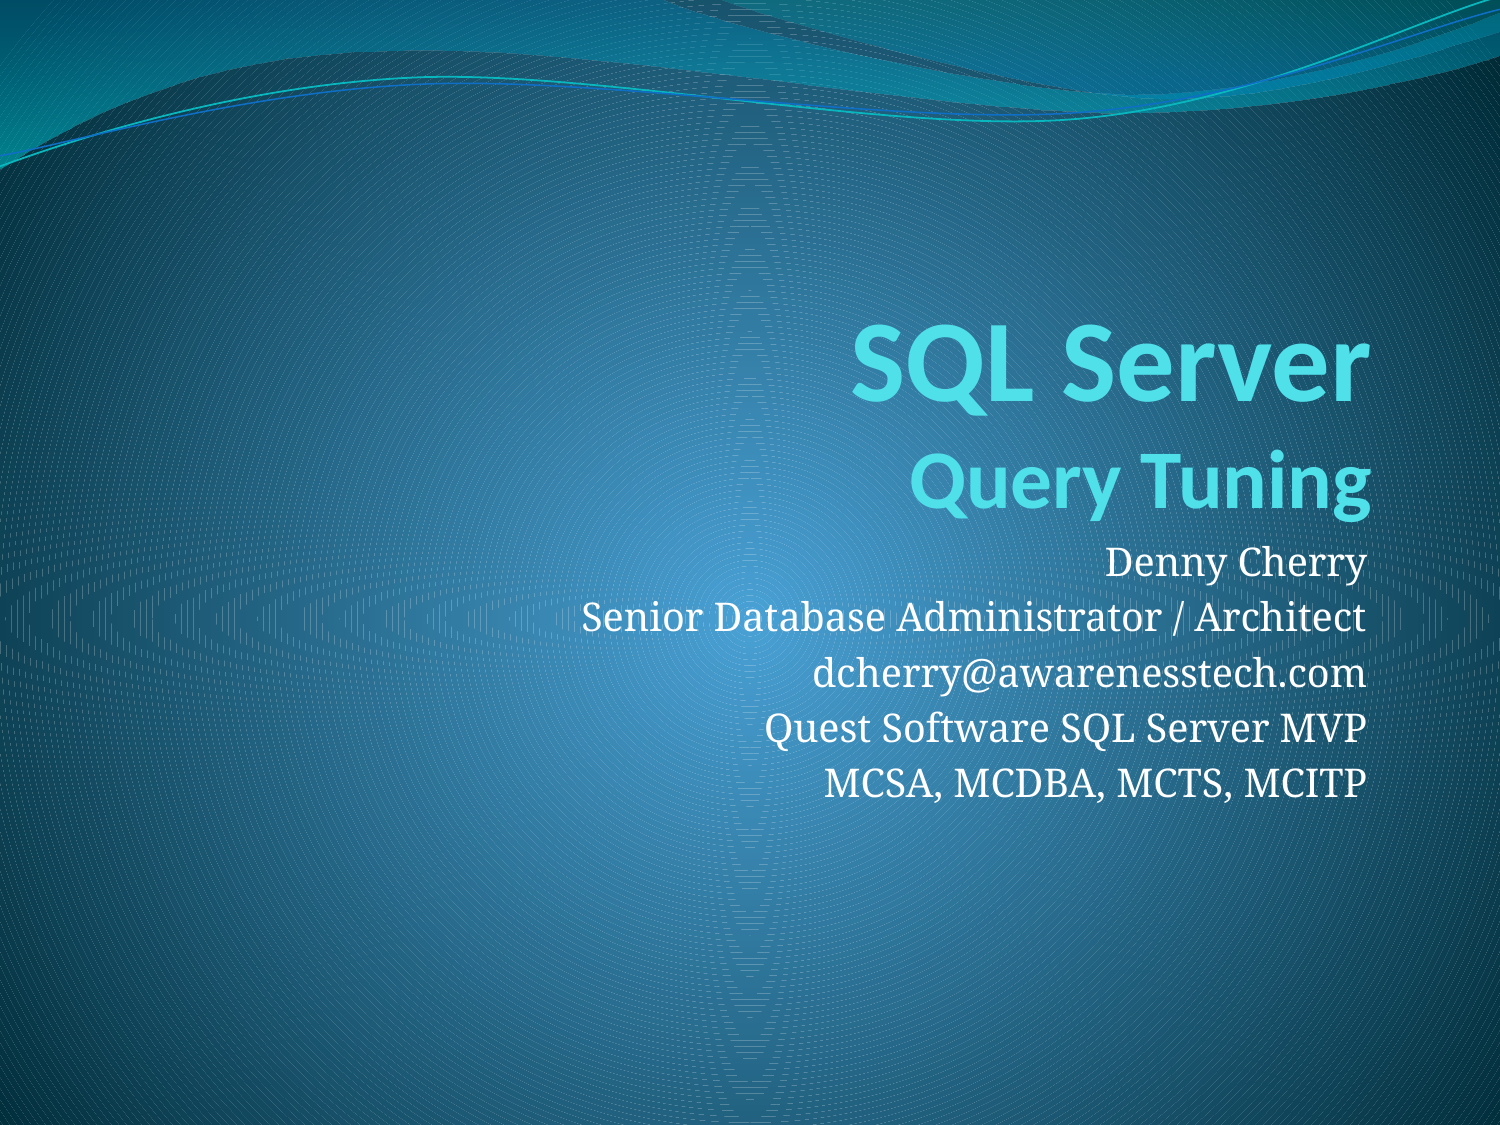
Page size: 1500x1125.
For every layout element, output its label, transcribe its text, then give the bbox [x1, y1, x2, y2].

subtitle Denny Cherry Senior Database Administrator / Architect dcherry@awarenesstech.com Quest Software SQL Server MVP MCSA, MCDBA, MCTS, MCITP [87, 529, 1376, 818]
title SQL Server Query Tuning [87, 224, 1376, 525]
